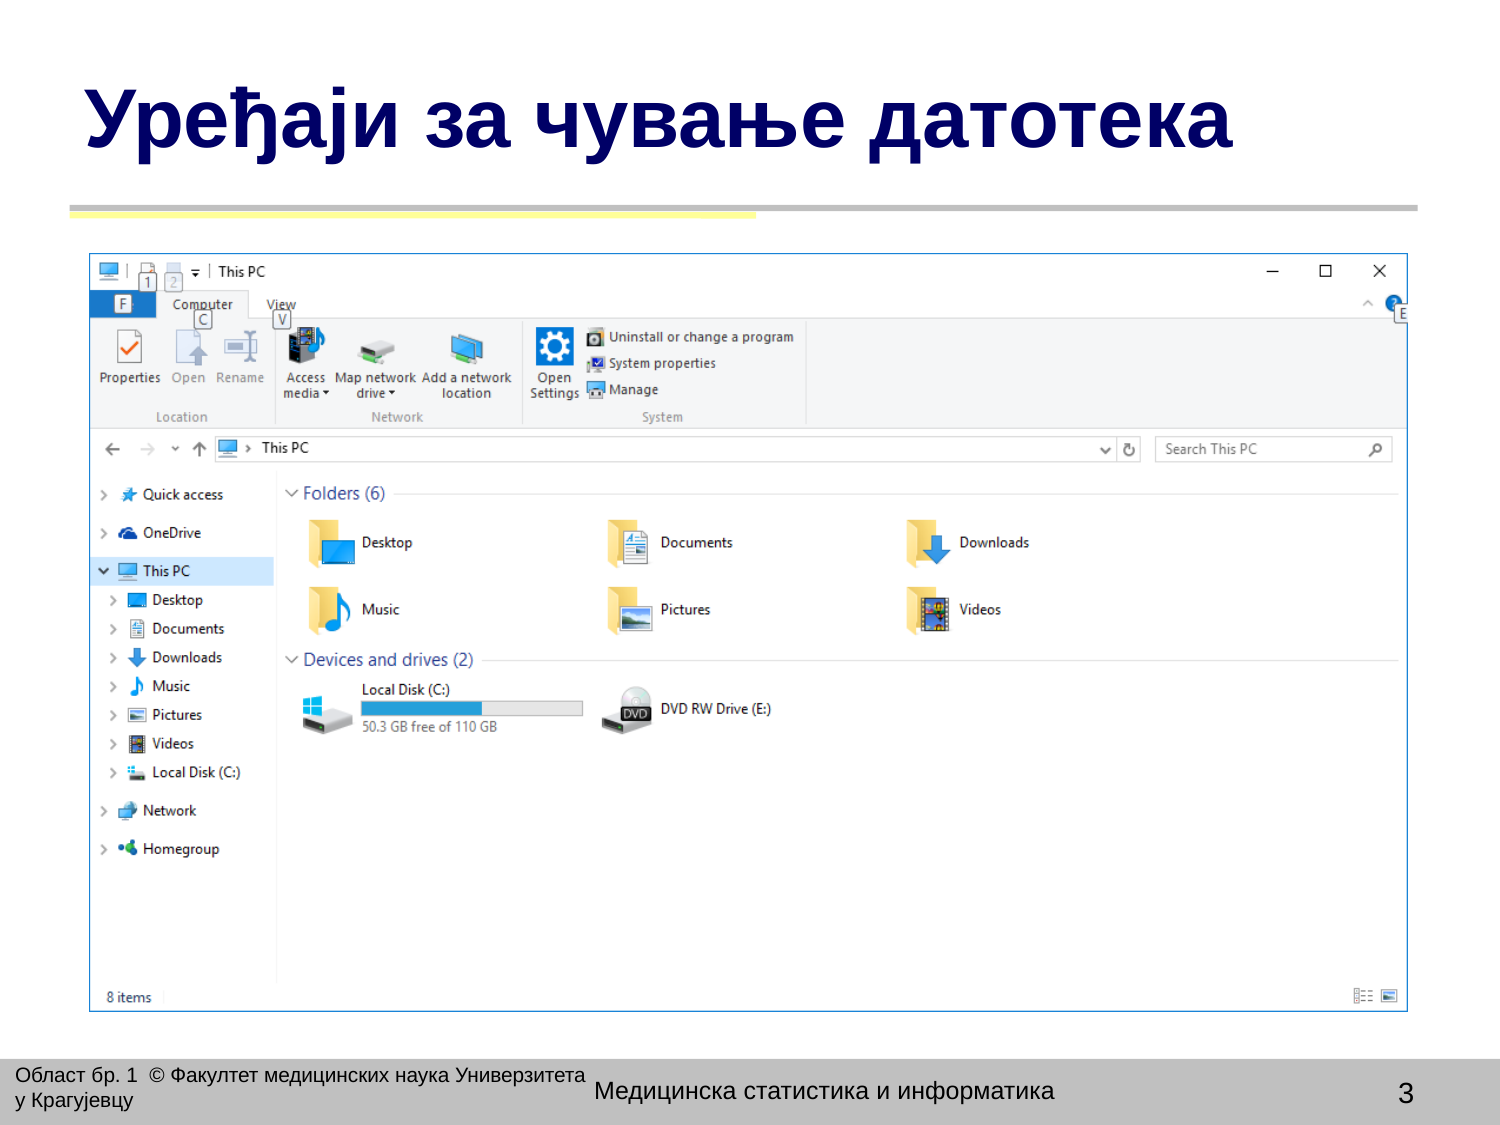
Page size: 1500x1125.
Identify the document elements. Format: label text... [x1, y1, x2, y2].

picture [88, 253, 1409, 1012]
title Уређаји за чување датотека [69, 19, 1426, 208]
slide_number Област бр. 1 © Факултет медицинских наука Универзитета у Крагујевцу [0, 1053, 614, 1108]
footer Медицинска статистика и информатика [512, 1066, 1138, 1125]
slide_number 3 [1155, 1066, 1430, 1125]
